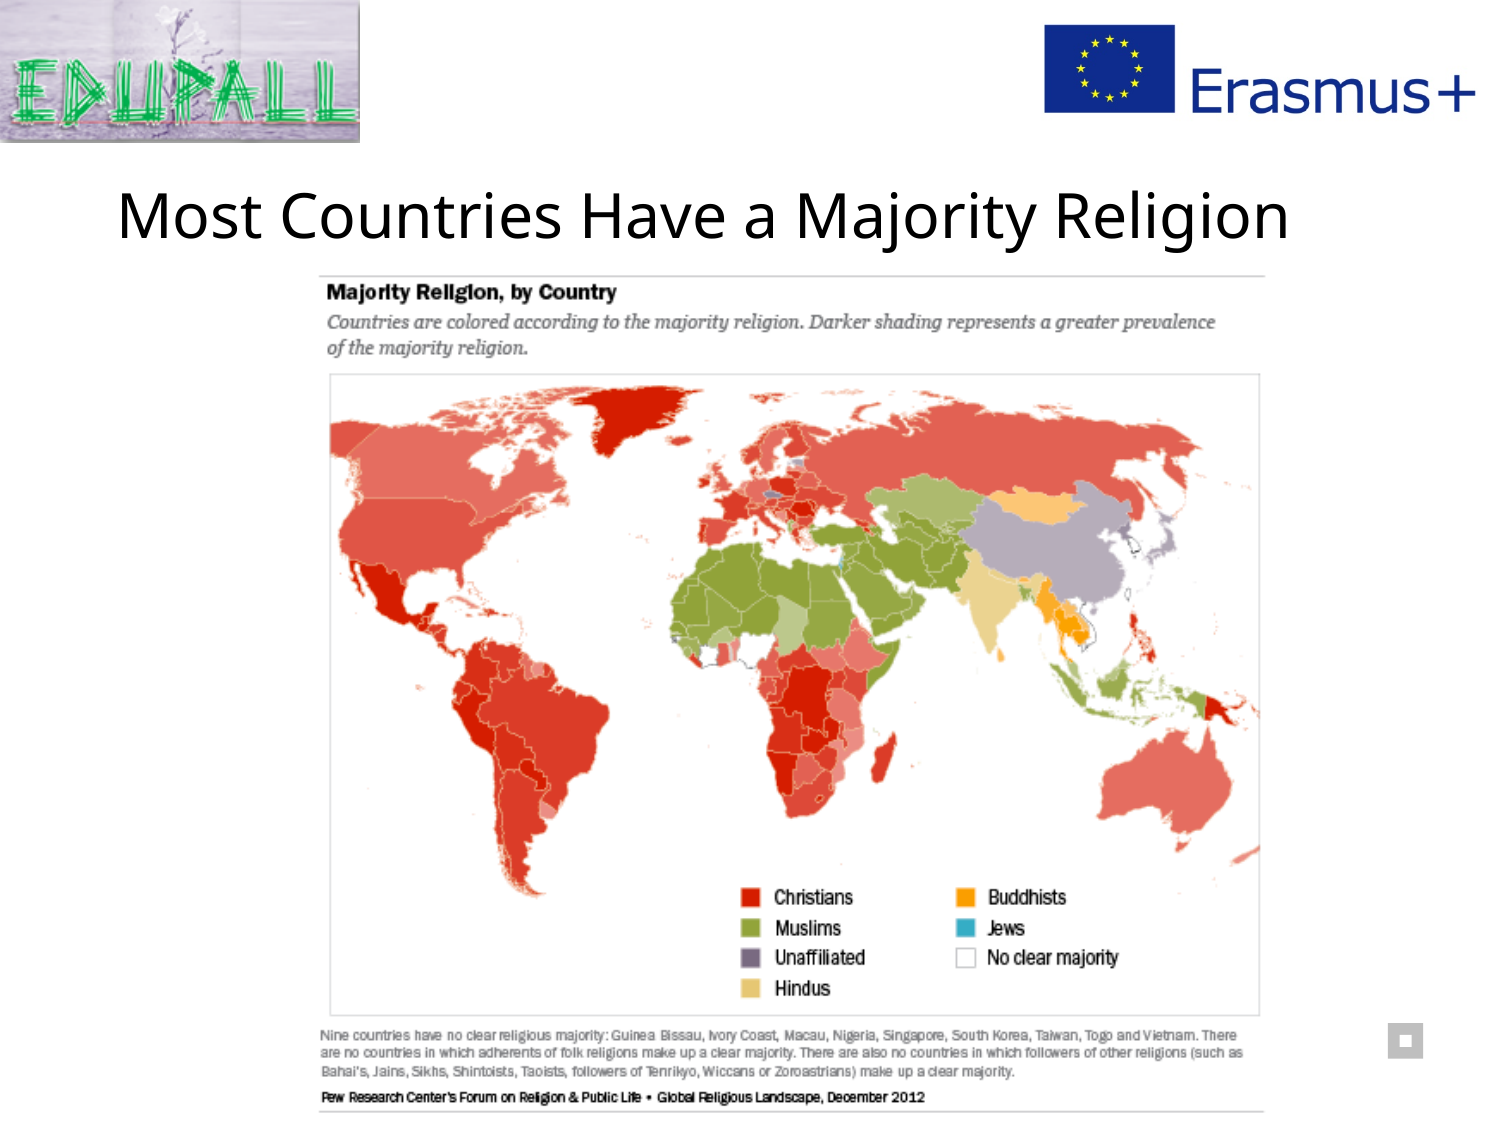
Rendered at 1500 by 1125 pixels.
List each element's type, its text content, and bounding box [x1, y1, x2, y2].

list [297, 262, 1288, 1125]
picture [1019, 0, 1500, 138]
title Most Countries Have a Majority Religion [101, 148, 1395, 289]
picture [0, 0, 360, 143]
